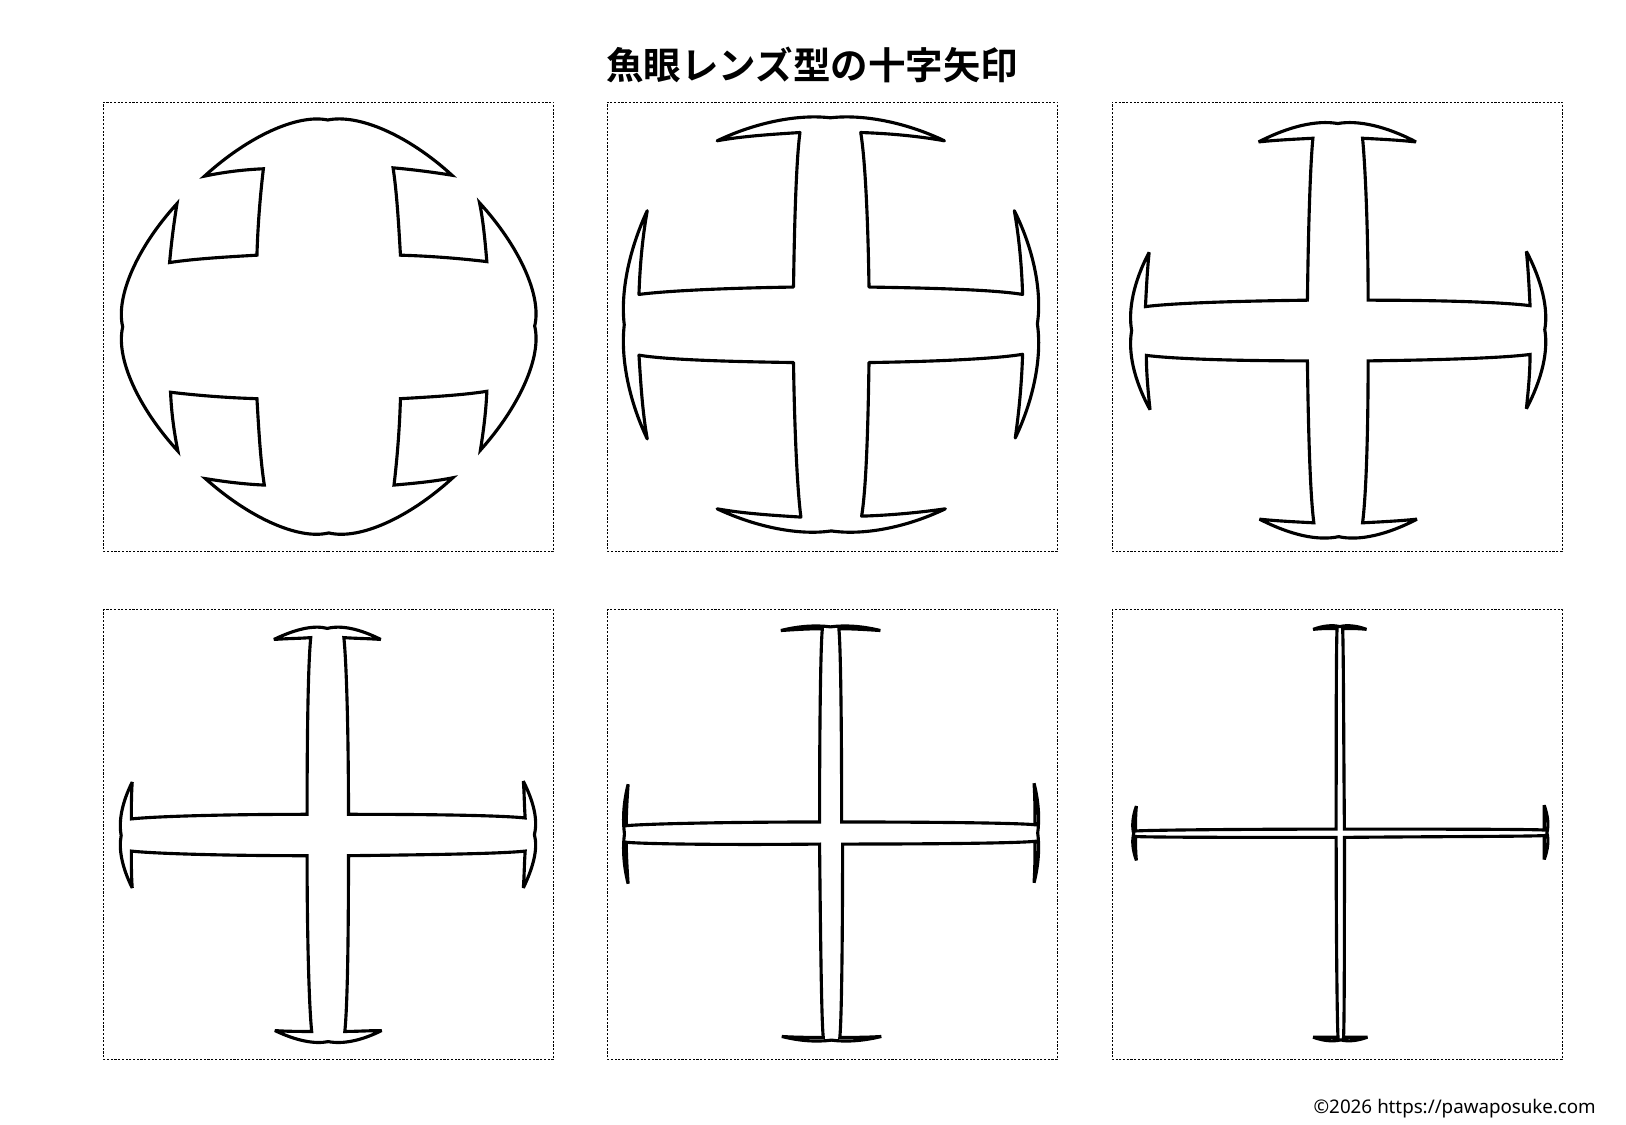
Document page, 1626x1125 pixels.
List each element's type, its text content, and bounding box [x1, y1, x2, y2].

text_box [623, 625, 1039, 1042]
text_box [120, 627, 536, 1043]
text_box [1132, 625, 1548, 1041]
text_box [623, 116, 1039, 533]
text_box [1130, 122, 1546, 539]
text_box 魚眼レンズ型の十字矢印 [591, 34, 1034, 95]
text_box [121, 118, 537, 535]
